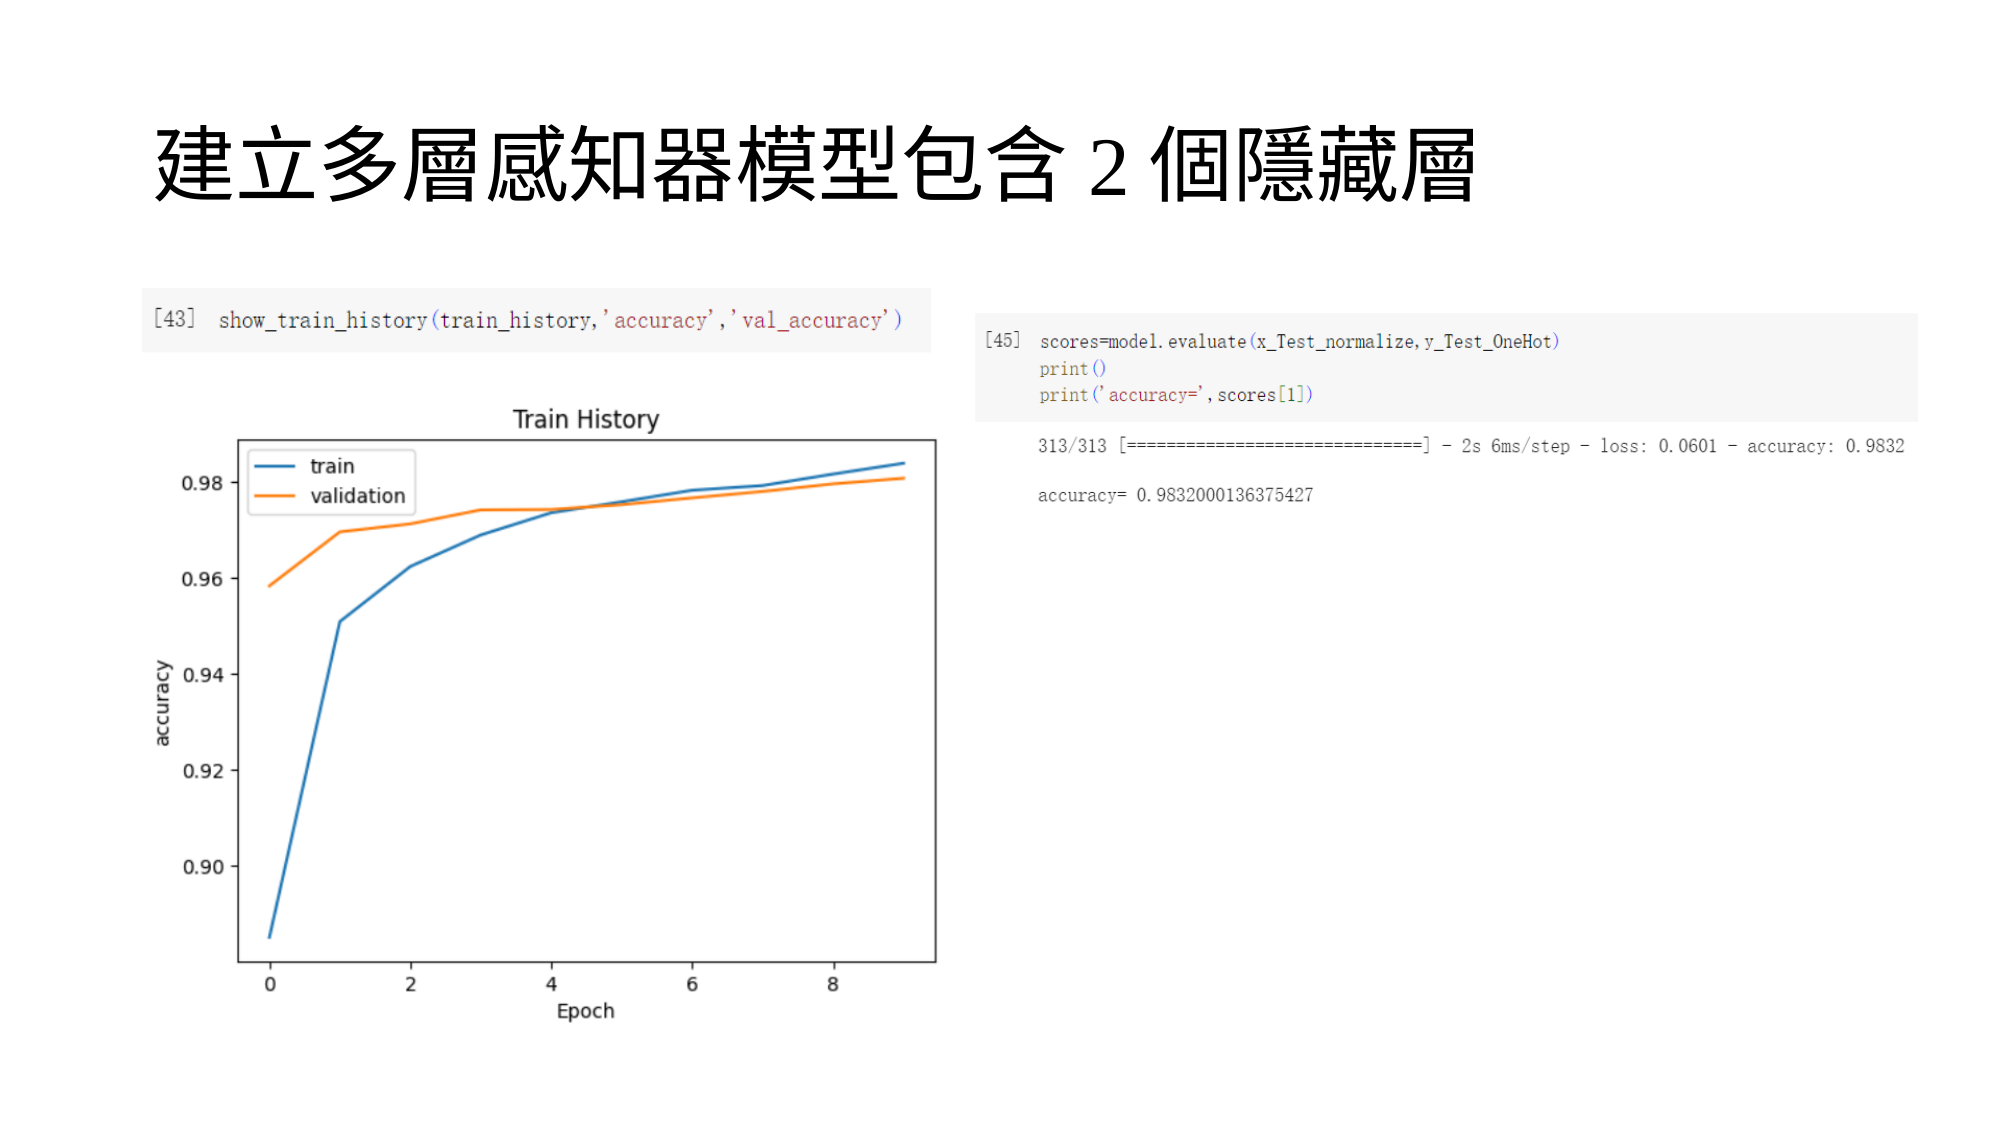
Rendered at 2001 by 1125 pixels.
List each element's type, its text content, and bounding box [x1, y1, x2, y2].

picture [137, 306, 1918, 1030]
title 建立多層感知器模型包含2個隱藏層 [137, 59, 1863, 278]
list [137, 277, 931, 360]
